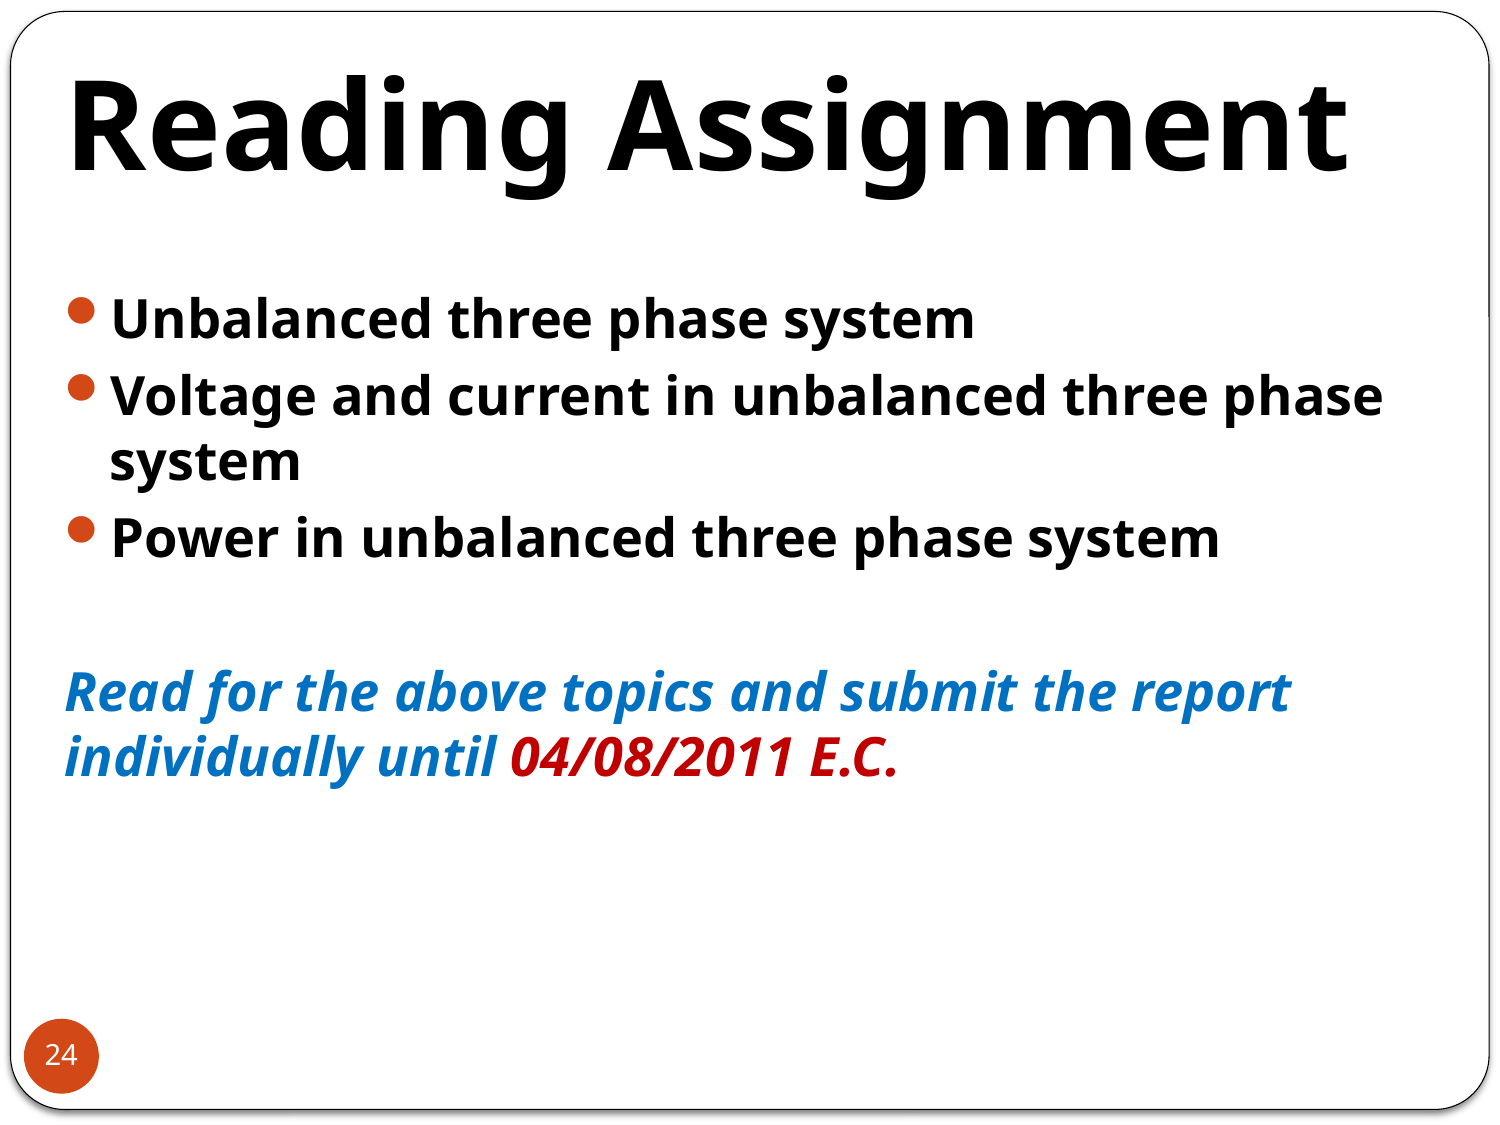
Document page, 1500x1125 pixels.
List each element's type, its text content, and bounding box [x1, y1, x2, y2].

slide_number 24 [23, 1018, 99, 1094]
list Reading Assignment Unbalanced three phase system Voltage and current in unbalanced three phase system Power in unbalanced three phase system Read for the above topics and submit the report individually until 04/08/2011 E.C. [50, 37, 1425, 988]
